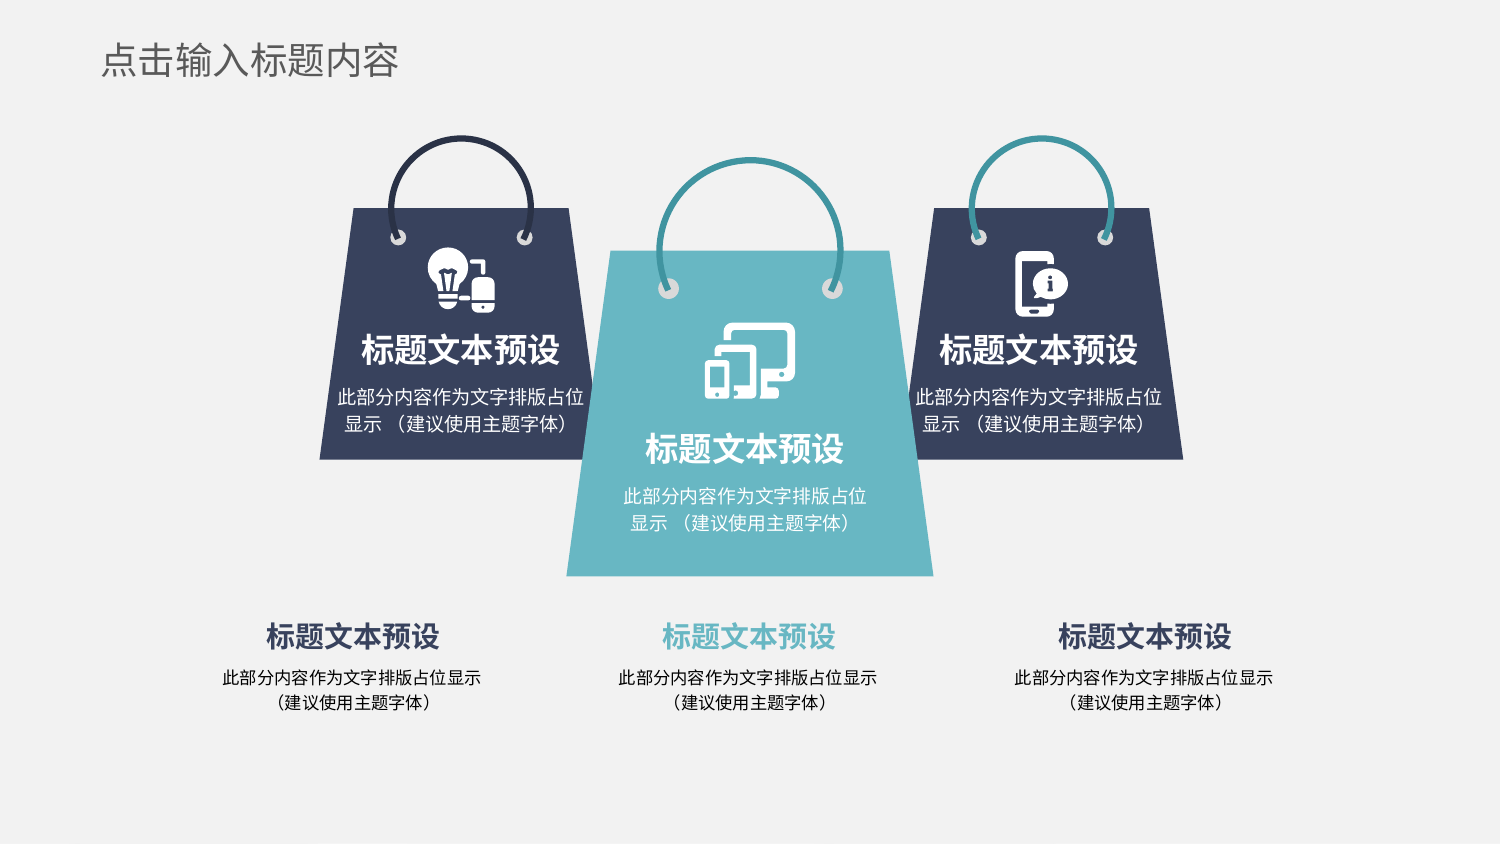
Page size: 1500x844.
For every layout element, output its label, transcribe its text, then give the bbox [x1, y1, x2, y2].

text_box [319, 137, 1184, 577]
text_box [217, 617, 1283, 724]
text_box 点击输入标题内容 [100, 28, 450, 91]
